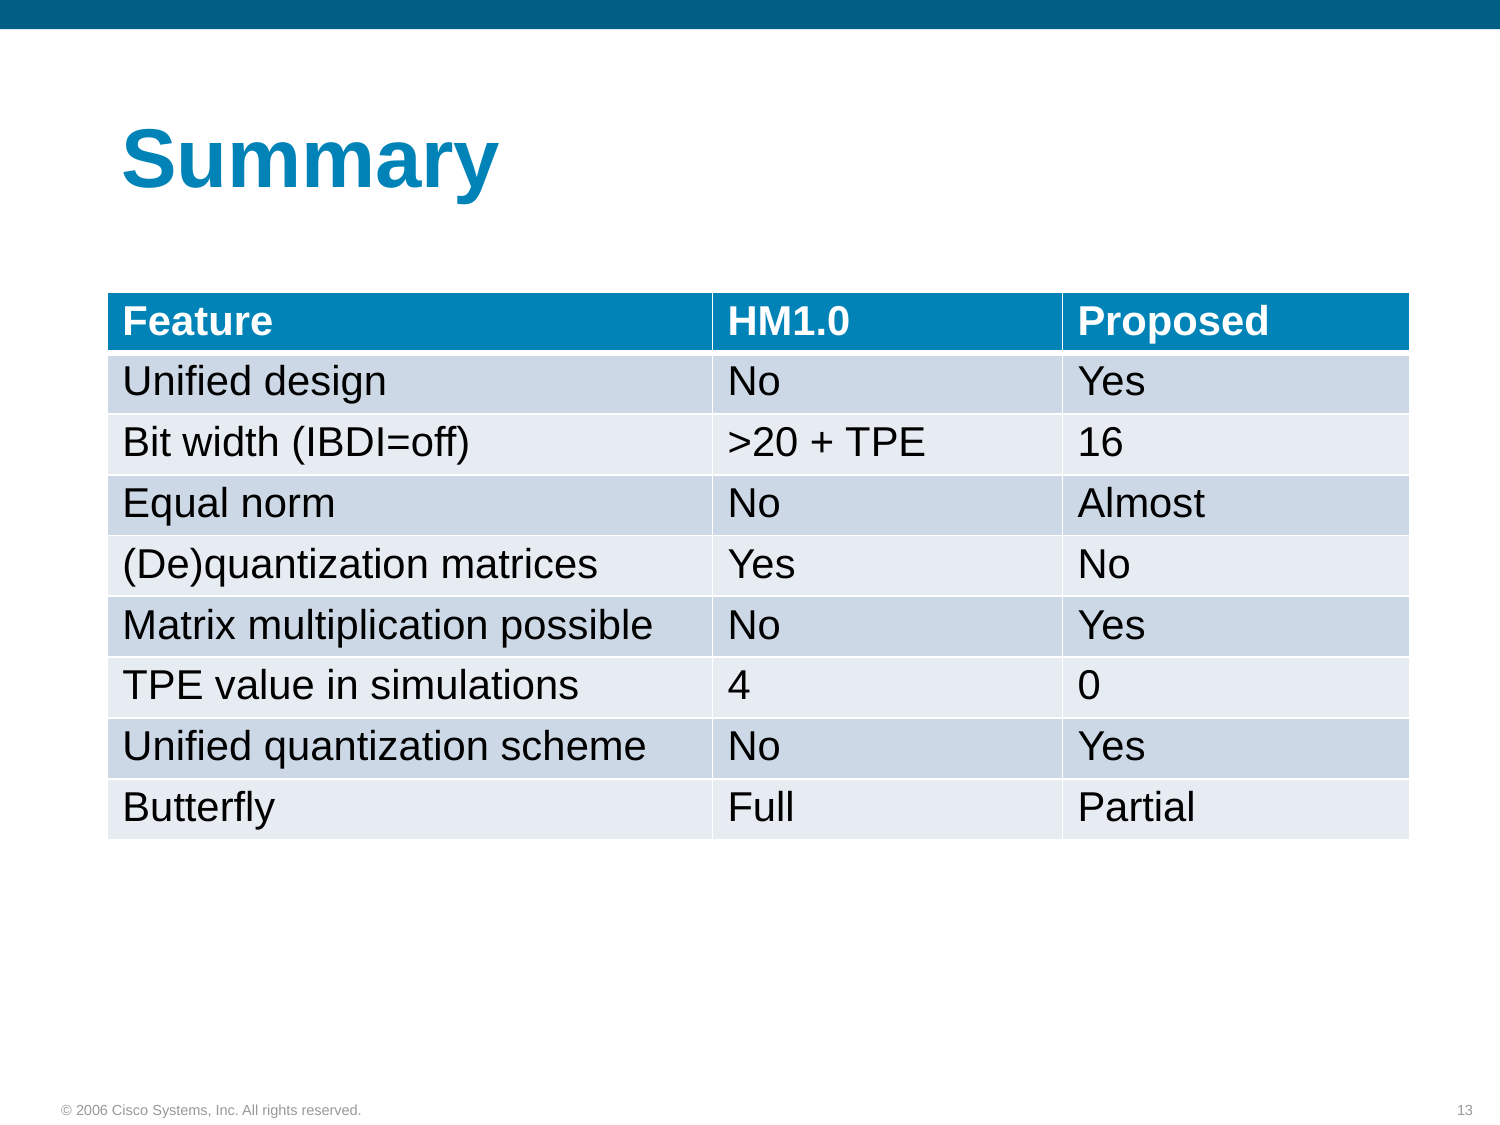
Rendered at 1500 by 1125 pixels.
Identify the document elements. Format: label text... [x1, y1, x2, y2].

table_header Feature [108, 293, 712, 350]
table_cell No [713, 356, 1062, 413]
table_cell No [713, 476, 1062, 535]
table_cell No [713, 597, 1062, 656]
table_header Proposed [1063, 293, 1409, 350]
table_cell Matrix multiplication possible [108, 597, 712, 656]
table_cell (De)quantization matrices [108, 536, 712, 595]
table_cell 16 [1063, 415, 1409, 474]
table_cell Partial [1063, 780, 1409, 839]
title Summary [107, 74, 1444, 213]
table_cell >20 + TPE [713, 415, 1062, 474]
table_cell 4 [713, 658, 1062, 717]
table_cell Full [713, 780, 1062, 839]
table_cell Yes [1063, 356, 1409, 413]
table_cell 0 [1063, 658, 1409, 717]
table_cell Yes [1063, 597, 1409, 656]
table_cell Unified design [108, 356, 712, 413]
table_header HM1.0 [713, 293, 1062, 350]
table_cell Equal norm [108, 476, 712, 535]
table_cell No [1063, 536, 1409, 595]
table_cell Almost [1063, 476, 1409, 535]
table_cell No [713, 719, 1062, 778]
table_cell Yes [713, 536, 1062, 595]
table_cell Yes [1063, 719, 1409, 778]
table_cell Butterfly [108, 780, 712, 839]
table_cell Bit width (IBDI=off) [108, 415, 712, 474]
table_cell TPE value in simulations [108, 658, 712, 717]
table_cell Unified quantization scheme [108, 719, 712, 778]
